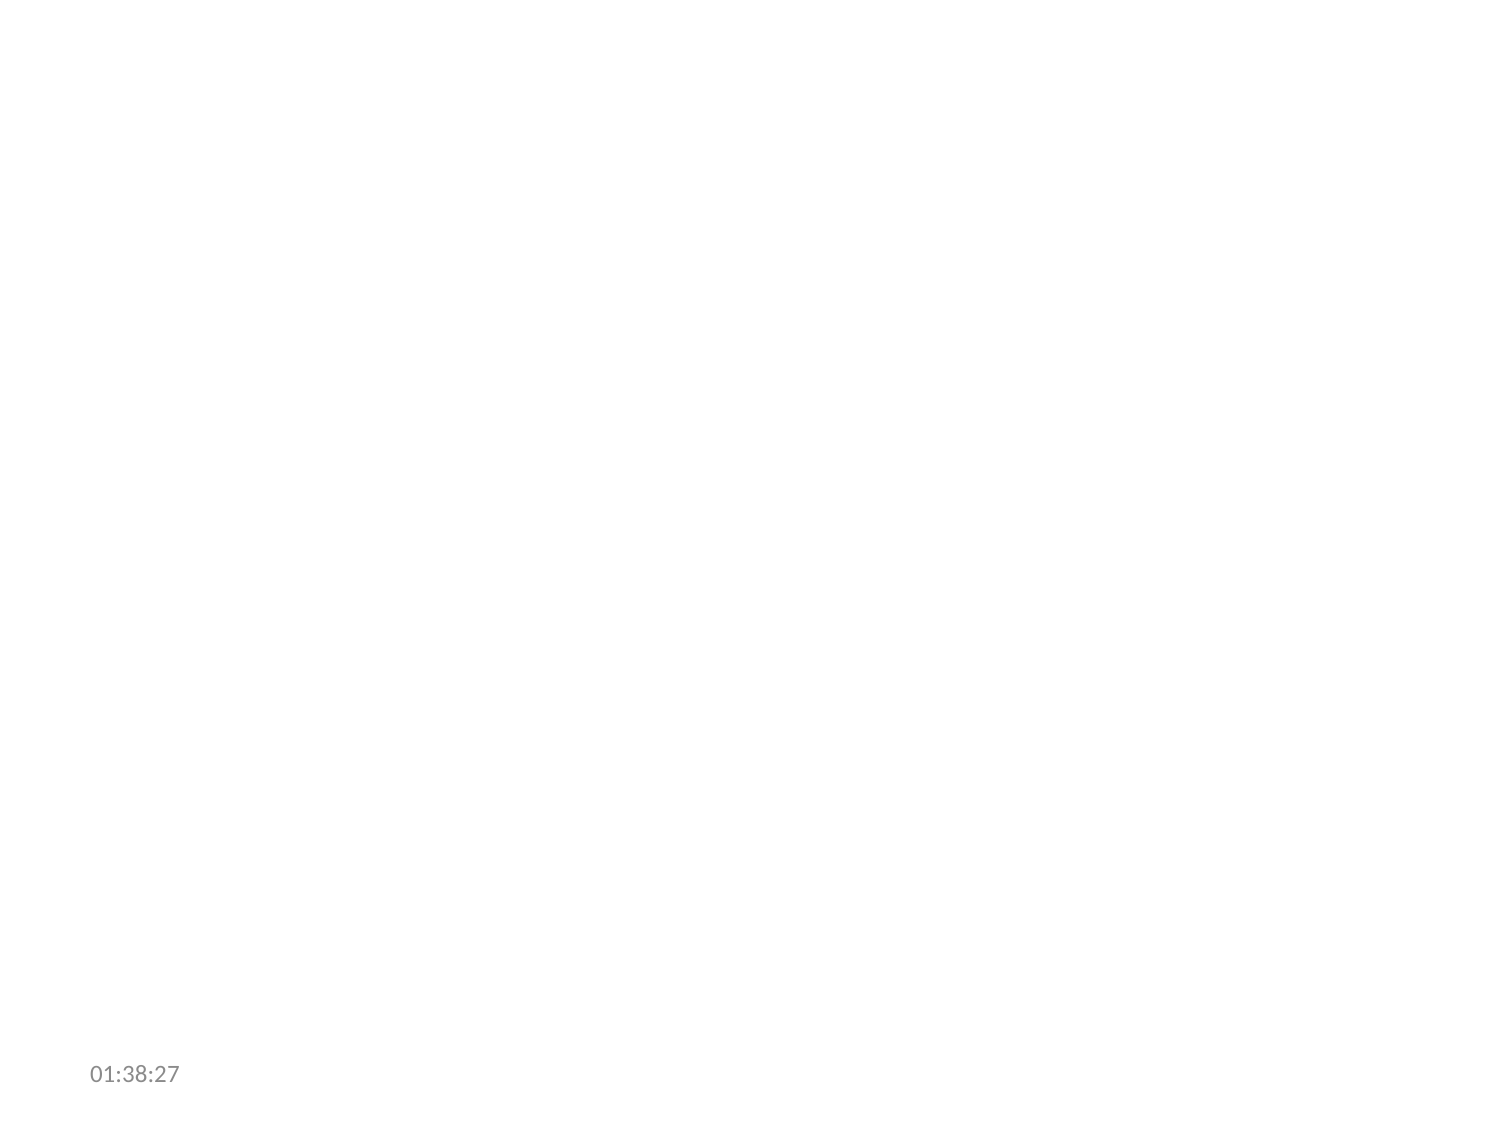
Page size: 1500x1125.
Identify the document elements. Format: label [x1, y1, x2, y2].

slide_number [75, 1042, 425, 1103]
